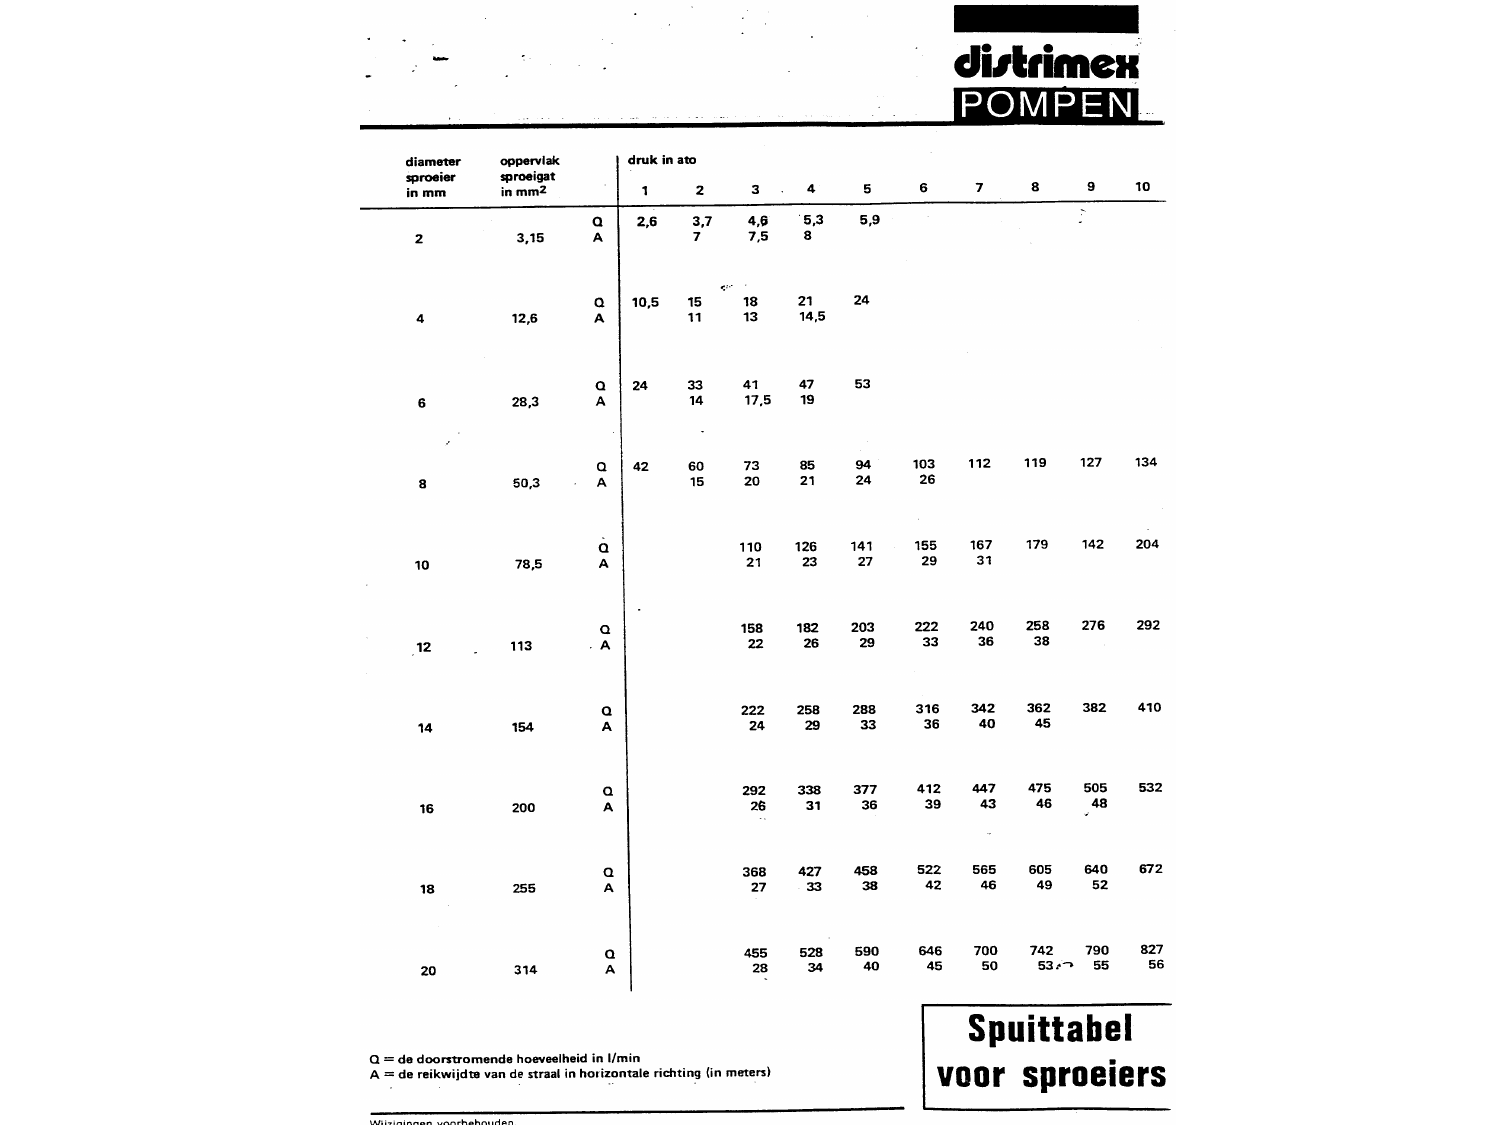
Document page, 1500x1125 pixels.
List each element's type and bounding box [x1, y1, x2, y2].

picture [359, 0, 1176, 1125]
